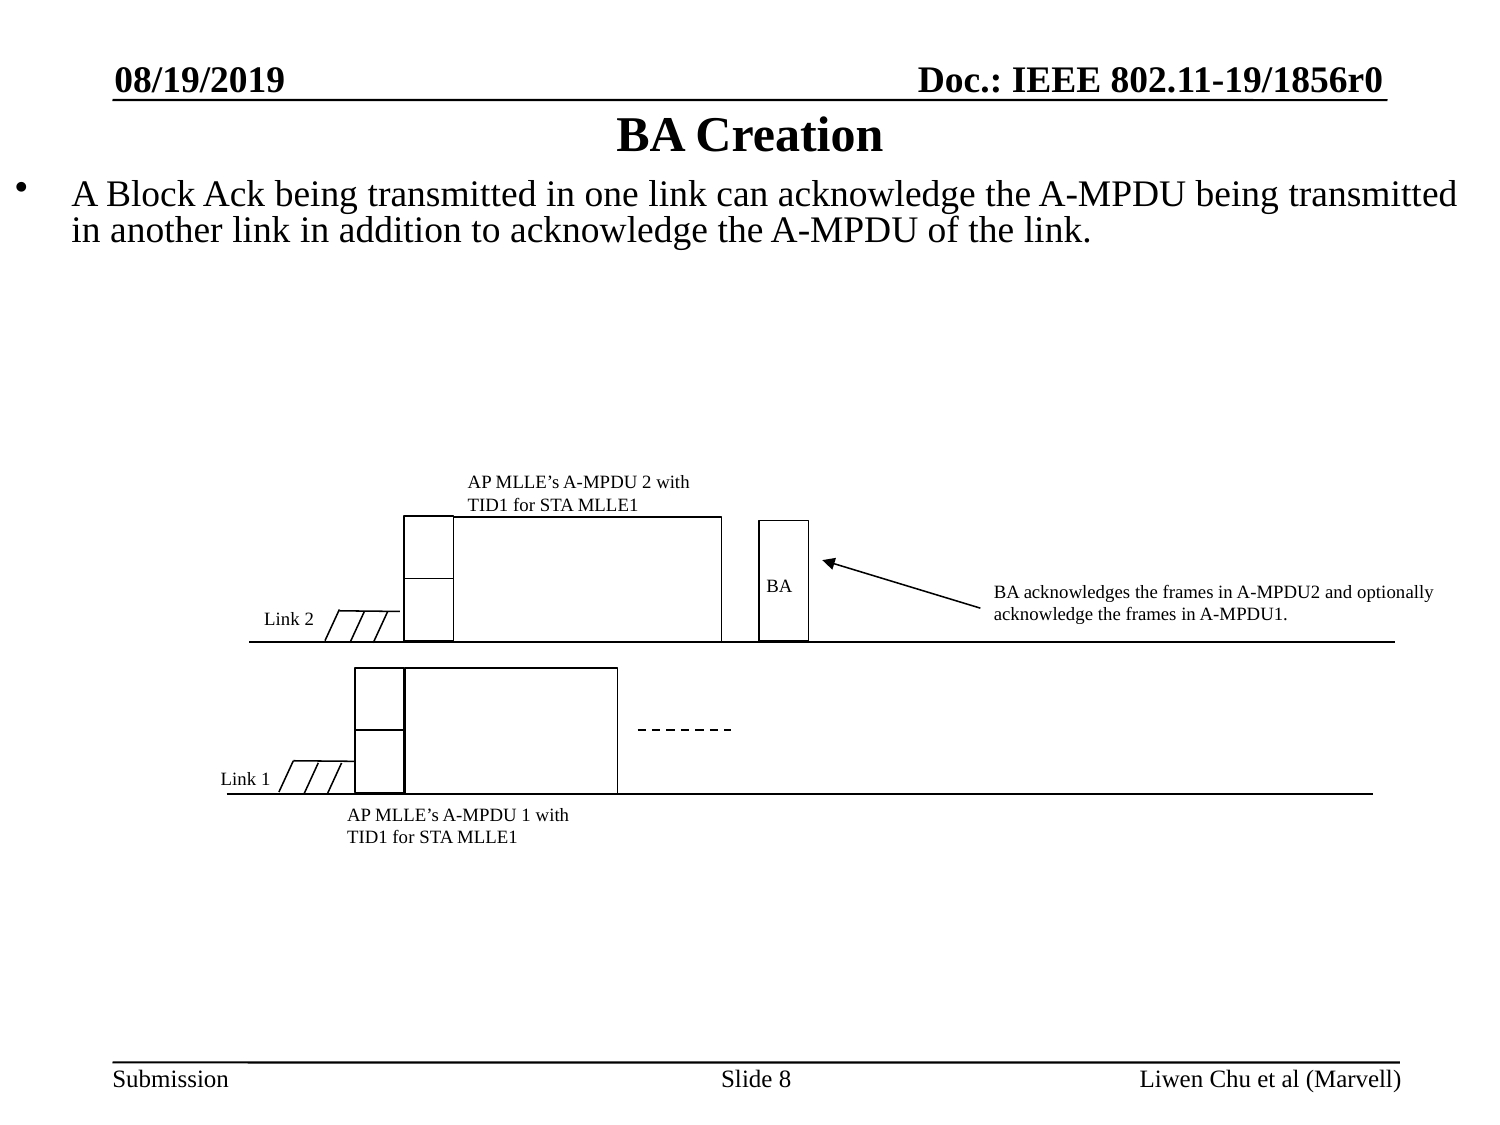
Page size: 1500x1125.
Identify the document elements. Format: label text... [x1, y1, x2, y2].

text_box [372, 611, 388, 640]
title BA Creation [0, 80, 1500, 170]
text_box AP MLLE’s A-MPDU 2 with TID1 for STA MLLE1 [452, 462, 721, 523]
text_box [278, 760, 294, 792]
slide_number Slide 8 [712, 1061, 800, 1093]
text_box BA [751, 565, 817, 604]
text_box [324, 609, 340, 640]
list A Block Ack being transmitted in one link can acknowledge the A-MPDU being transmitted in another link in addition to acknowledge the A-MPDU of the link. [0, 170, 1500, 263]
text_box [326, 762, 342, 792]
text_box [453, 517, 722, 640]
text_box BA acknowledges the frames in A-MPDU2 and optionally acknowledge the frames in A-MPDU1. [979, 571, 1500, 632]
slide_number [114, 54, 288, 101]
text_box [404, 668, 618, 792]
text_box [303, 762, 319, 792]
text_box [349, 611, 365, 640]
text_box Link 1 [205, 759, 280, 797]
text_box [403, 515, 454, 579]
text_box [758, 604, 809, 640]
footer Liwen Chu et al (Marvell) [1135, 1061, 1402, 1093]
text_box AP MLLE’s A-MPDU 1 with TID1 for STA MLLE1 [332, 802, 601, 855]
text_box [403, 579, 453, 640]
text_box [354, 667, 405, 731]
text_box [354, 731, 404, 792]
text_box Link 2 [249, 599, 333, 637]
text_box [822, 559, 981, 609]
text_box [758, 520, 809, 565]
